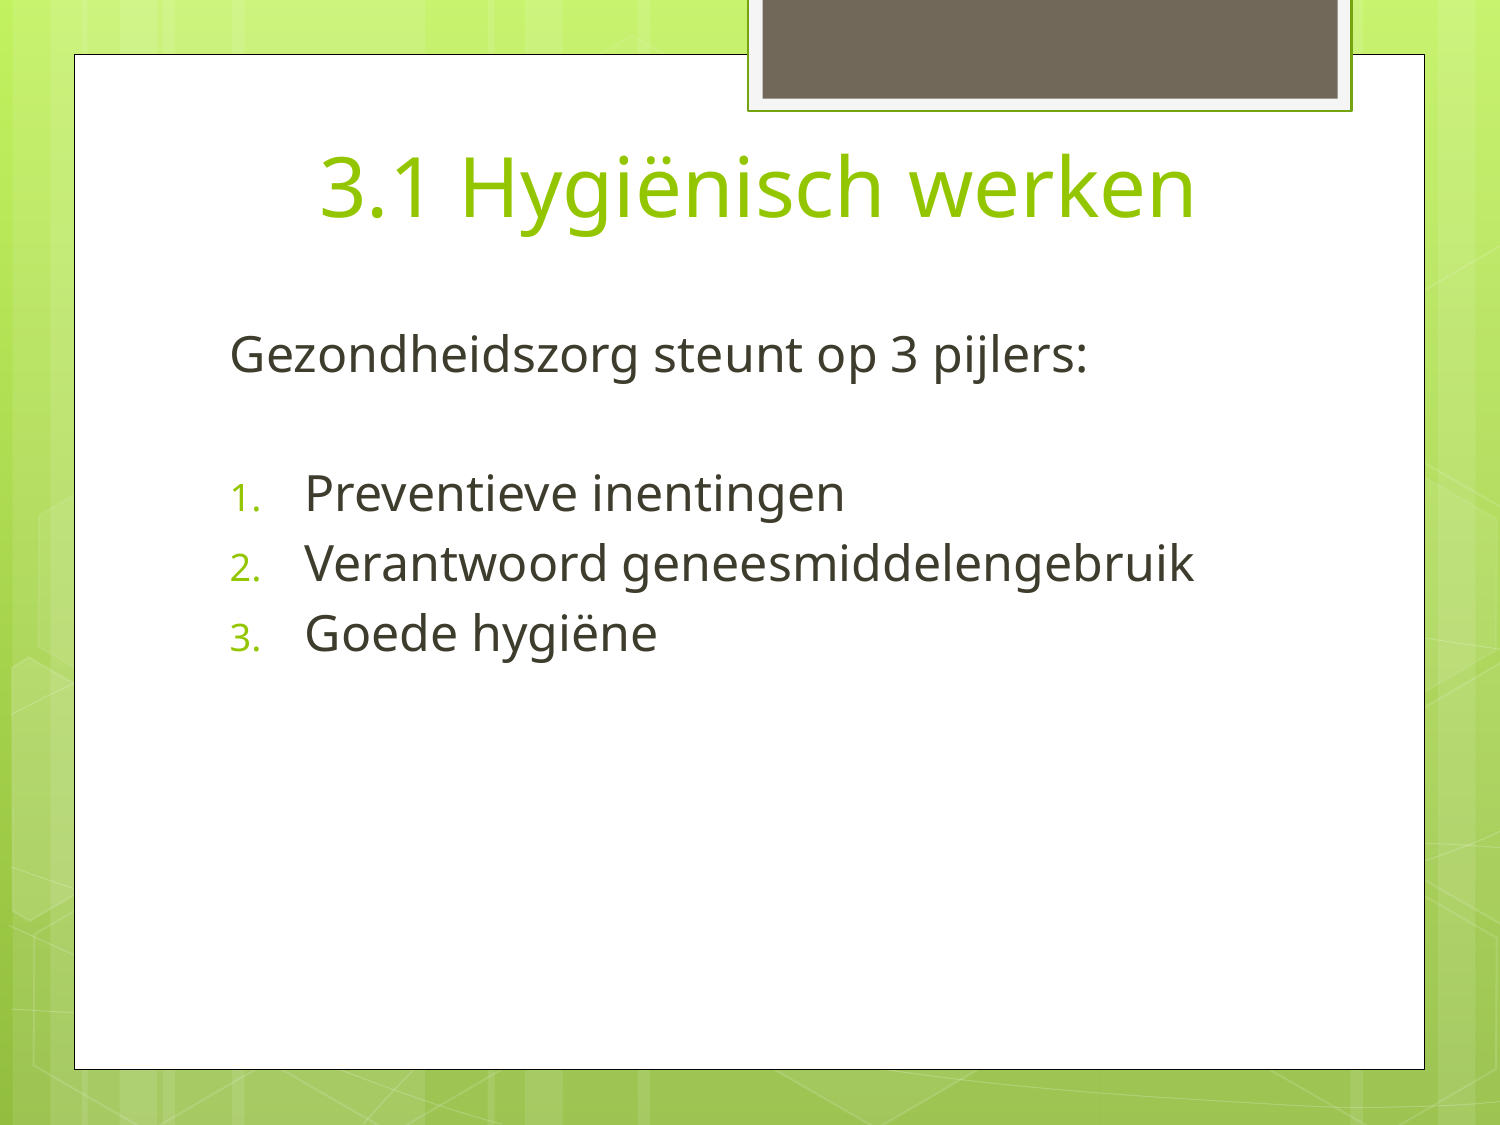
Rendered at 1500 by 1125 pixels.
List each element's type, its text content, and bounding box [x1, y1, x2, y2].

list Gezondheidszorg steunt op 3 pijlers: Preventieve inentingen Verantwoord geneesmiddelengebruik Goede hygiëne [203, 314, 1316, 891]
title 3.1 Hygiënisch werken [183, 54, 1336, 243]
